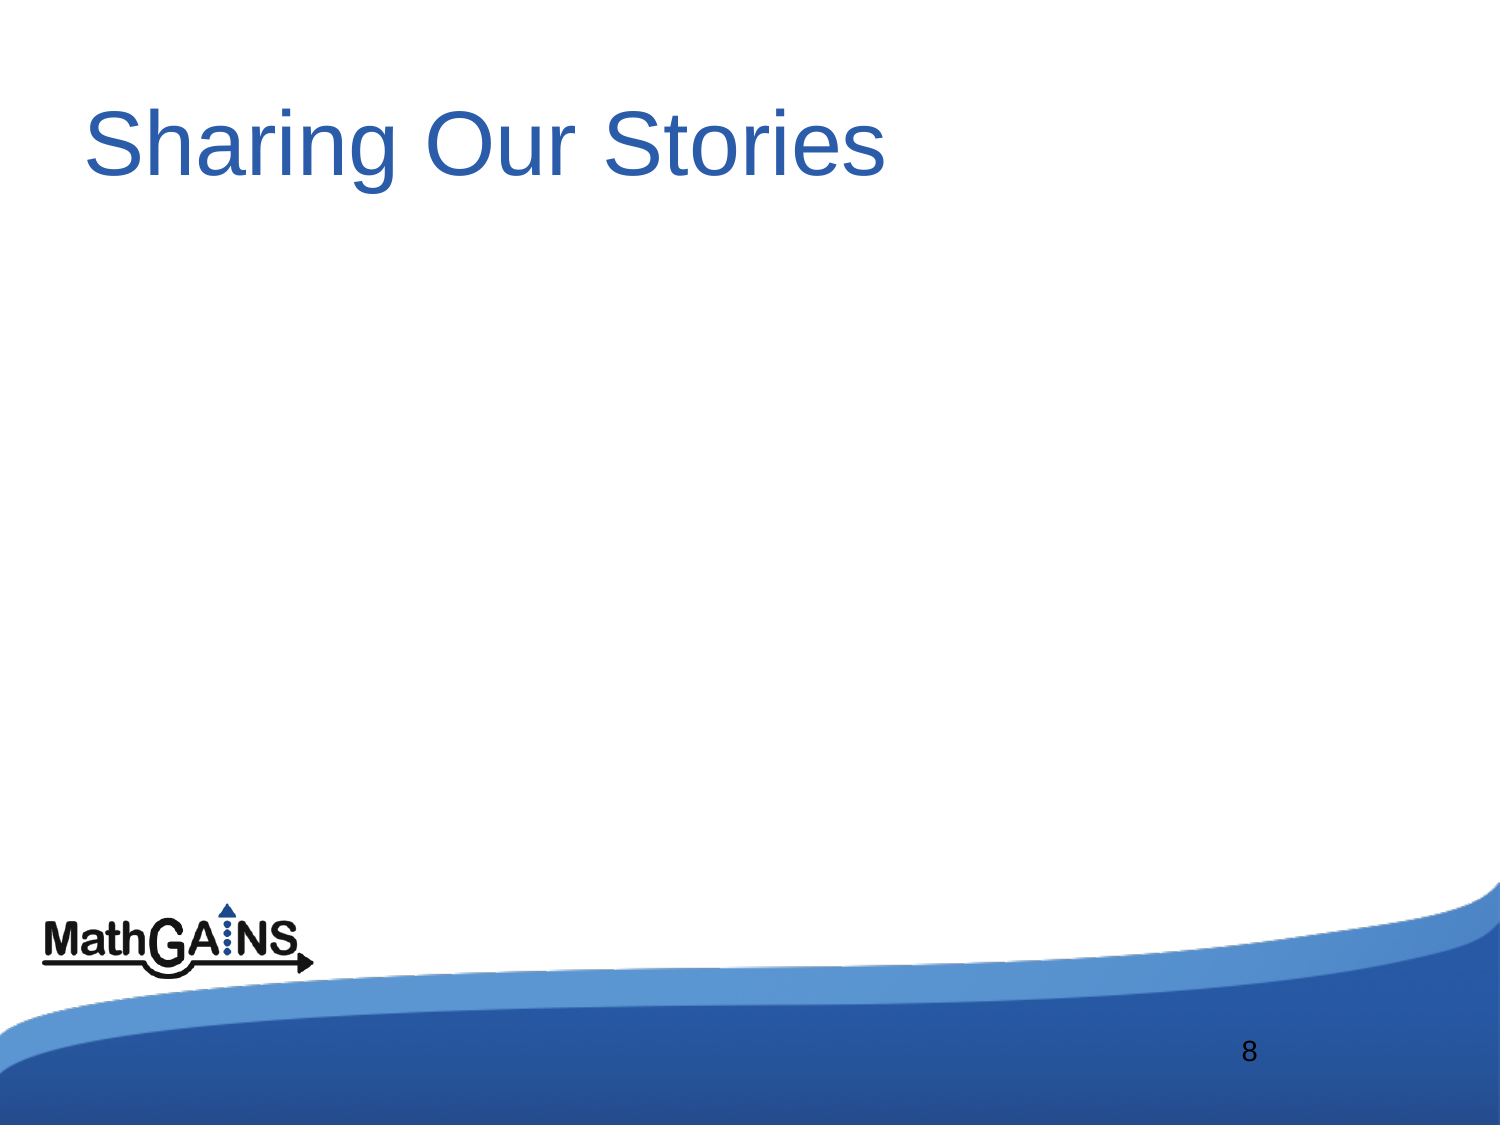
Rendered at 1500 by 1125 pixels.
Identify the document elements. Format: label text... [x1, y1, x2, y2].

title Sharing Our Stories [74, 14, 1426, 263]
slide_number 8 [1223, 1023, 1277, 1075]
picture [0, 878, 1500, 1125]
